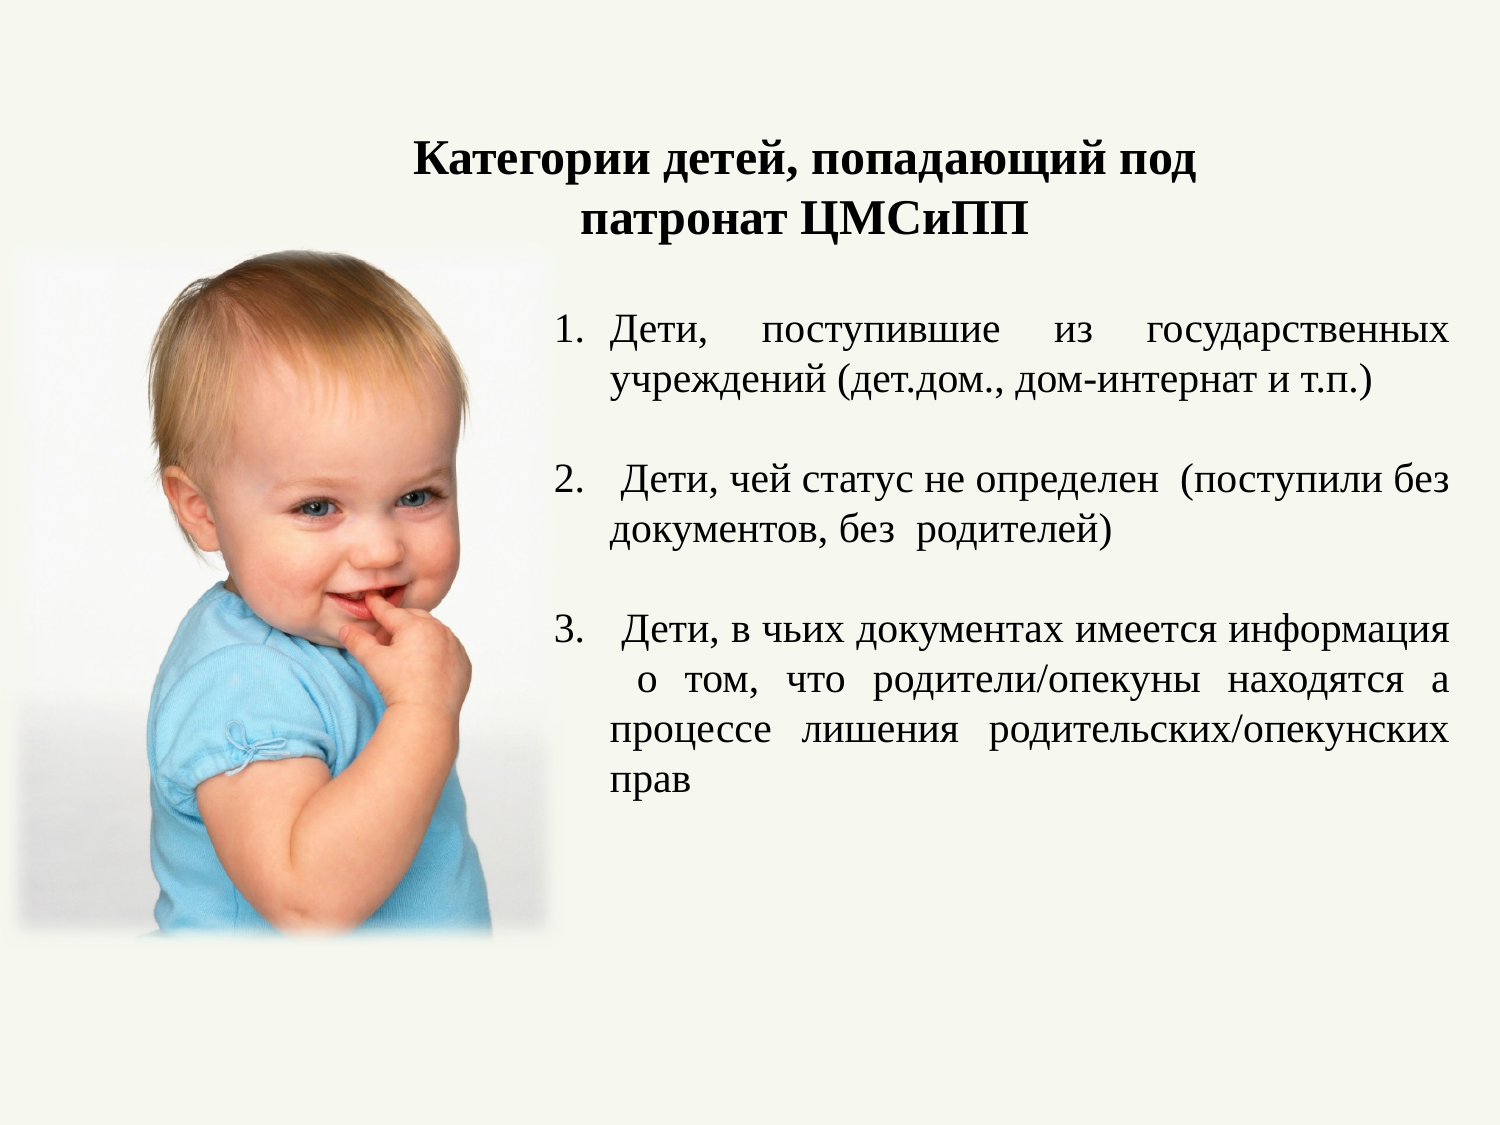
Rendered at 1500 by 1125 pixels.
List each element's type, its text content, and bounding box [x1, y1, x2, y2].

picture [0, 222, 563, 947]
text_box Категории детей, попадающий под патронат ЦМСиПП [383, 117, 1227, 252]
text_box Дети, поступившие из государственных учреждений (дет.дом., дом-интернат и т.п.) Дети, чей статус не определен (поступили без документов, без родителей) Дети, в чьих документах имеется информация о том, что родители/опекуны находятся а процессе лишения родительских/опекунских прав [566, 292, 1465, 858]
